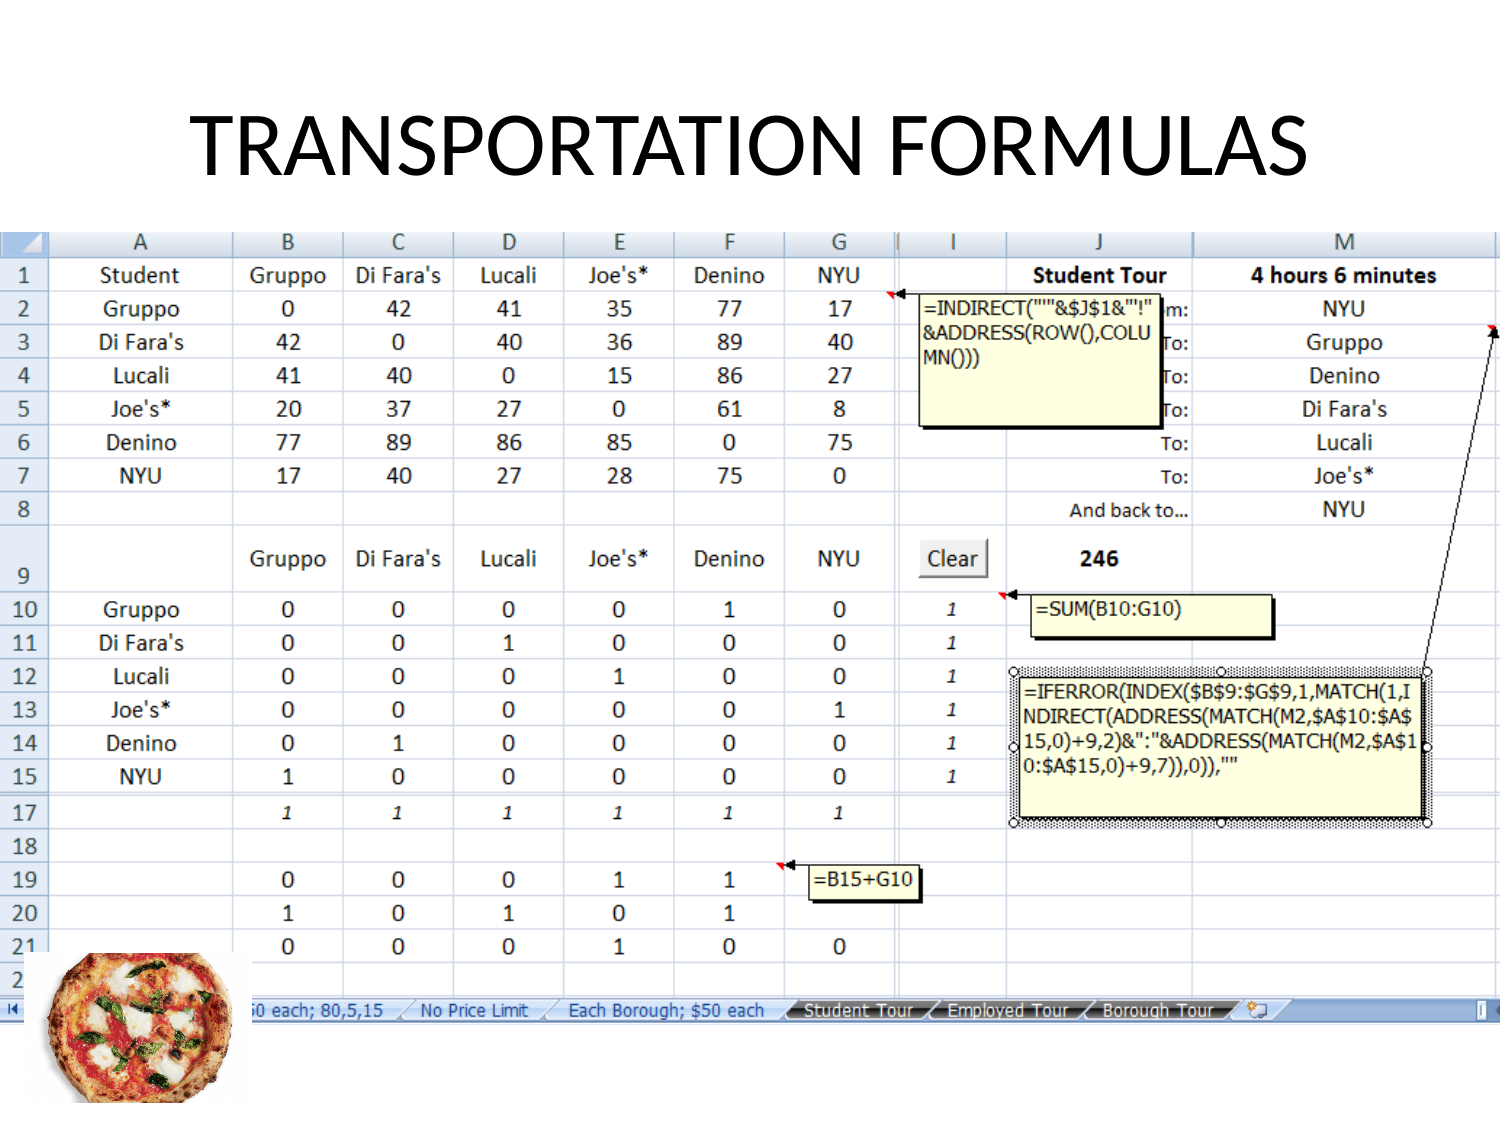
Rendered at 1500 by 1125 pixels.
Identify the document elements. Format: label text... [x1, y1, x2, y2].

title TRANSPORTATION FORMULAS [75, 45, 1425, 230]
picture [0, 232, 1500, 1105]
